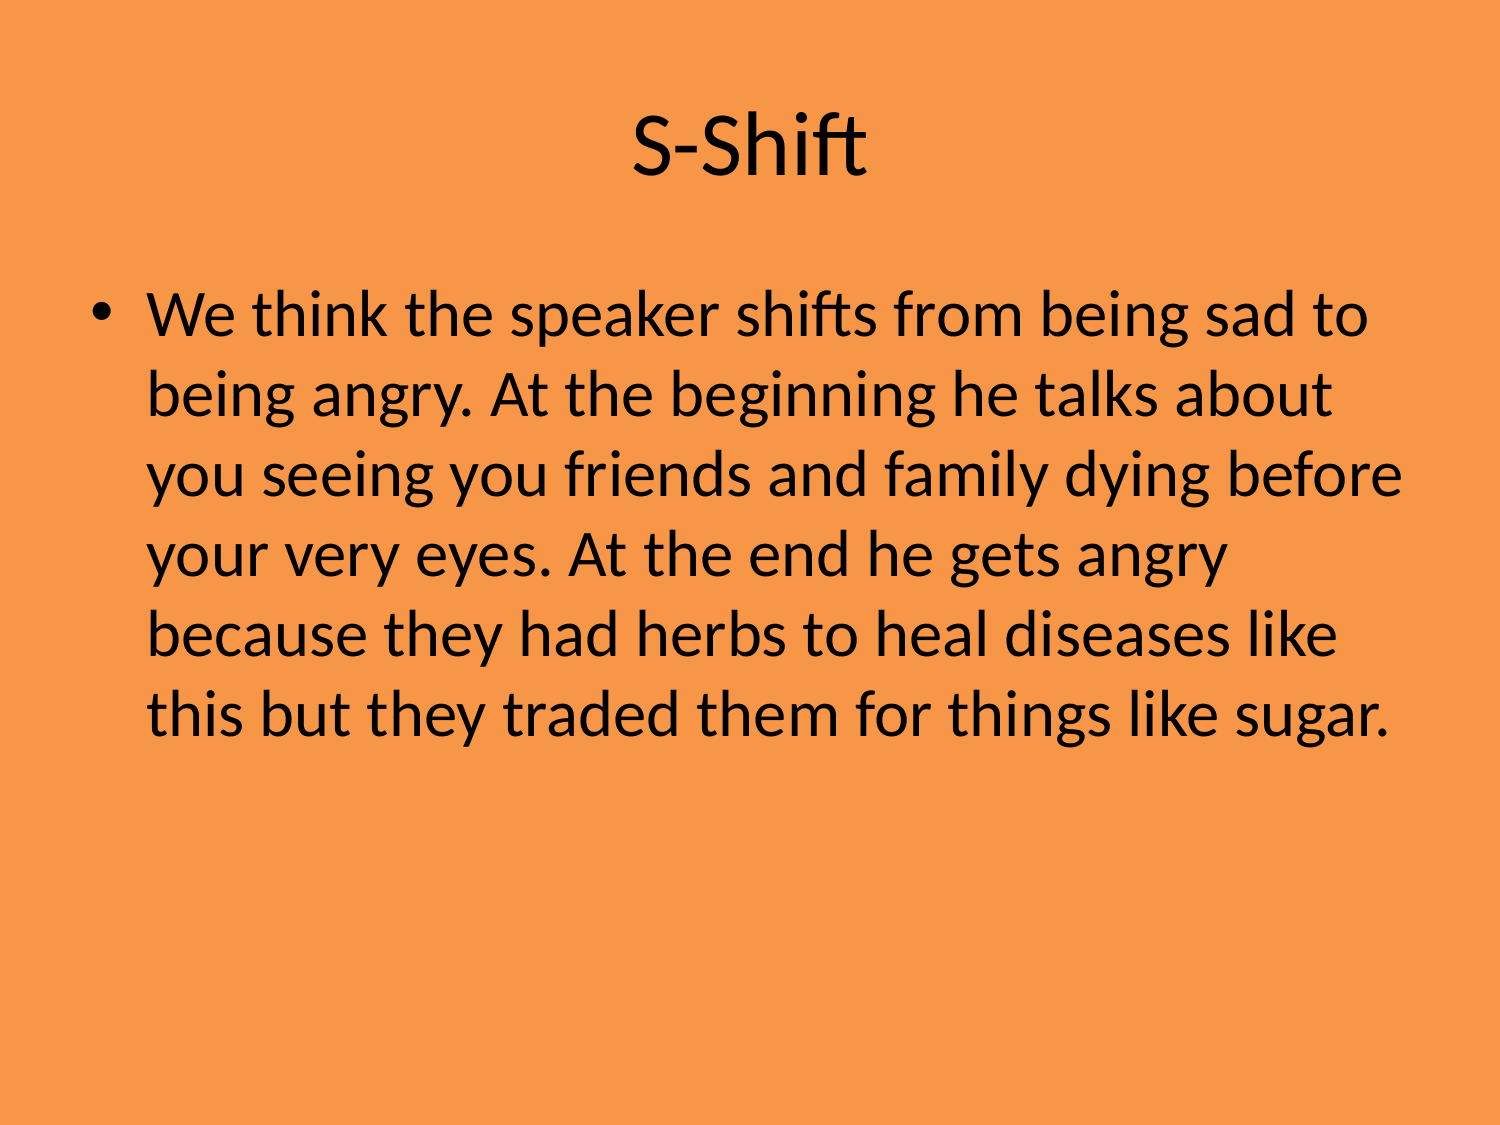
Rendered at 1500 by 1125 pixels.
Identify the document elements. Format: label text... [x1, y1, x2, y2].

list We think the speaker shifts from being sad to being angry. At the beginning he talks about you seeing you friends and family dying before your very eyes. At the end he gets angry because they had herbs to heal diseases like this but they traded them for things like sugar. [75, 262, 1425, 1005]
title S-Shift [75, 45, 1425, 233]
